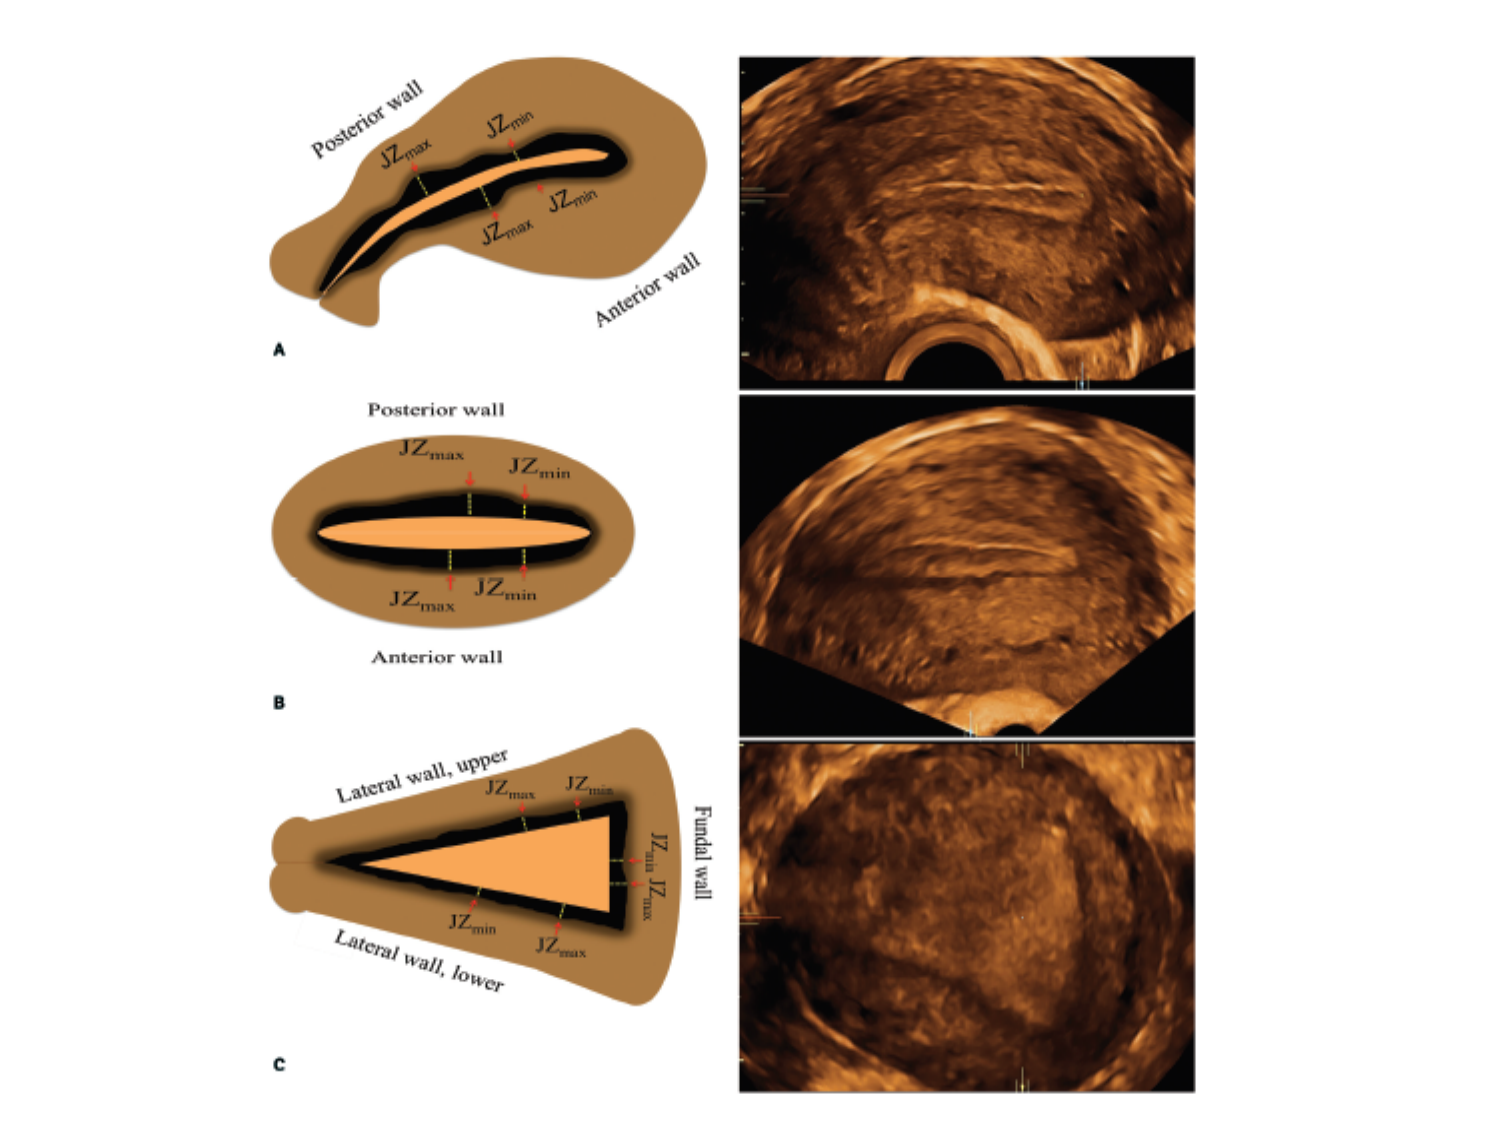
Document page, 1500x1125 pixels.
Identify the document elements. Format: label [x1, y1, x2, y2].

picture [194, 0, 1259, 1107]
